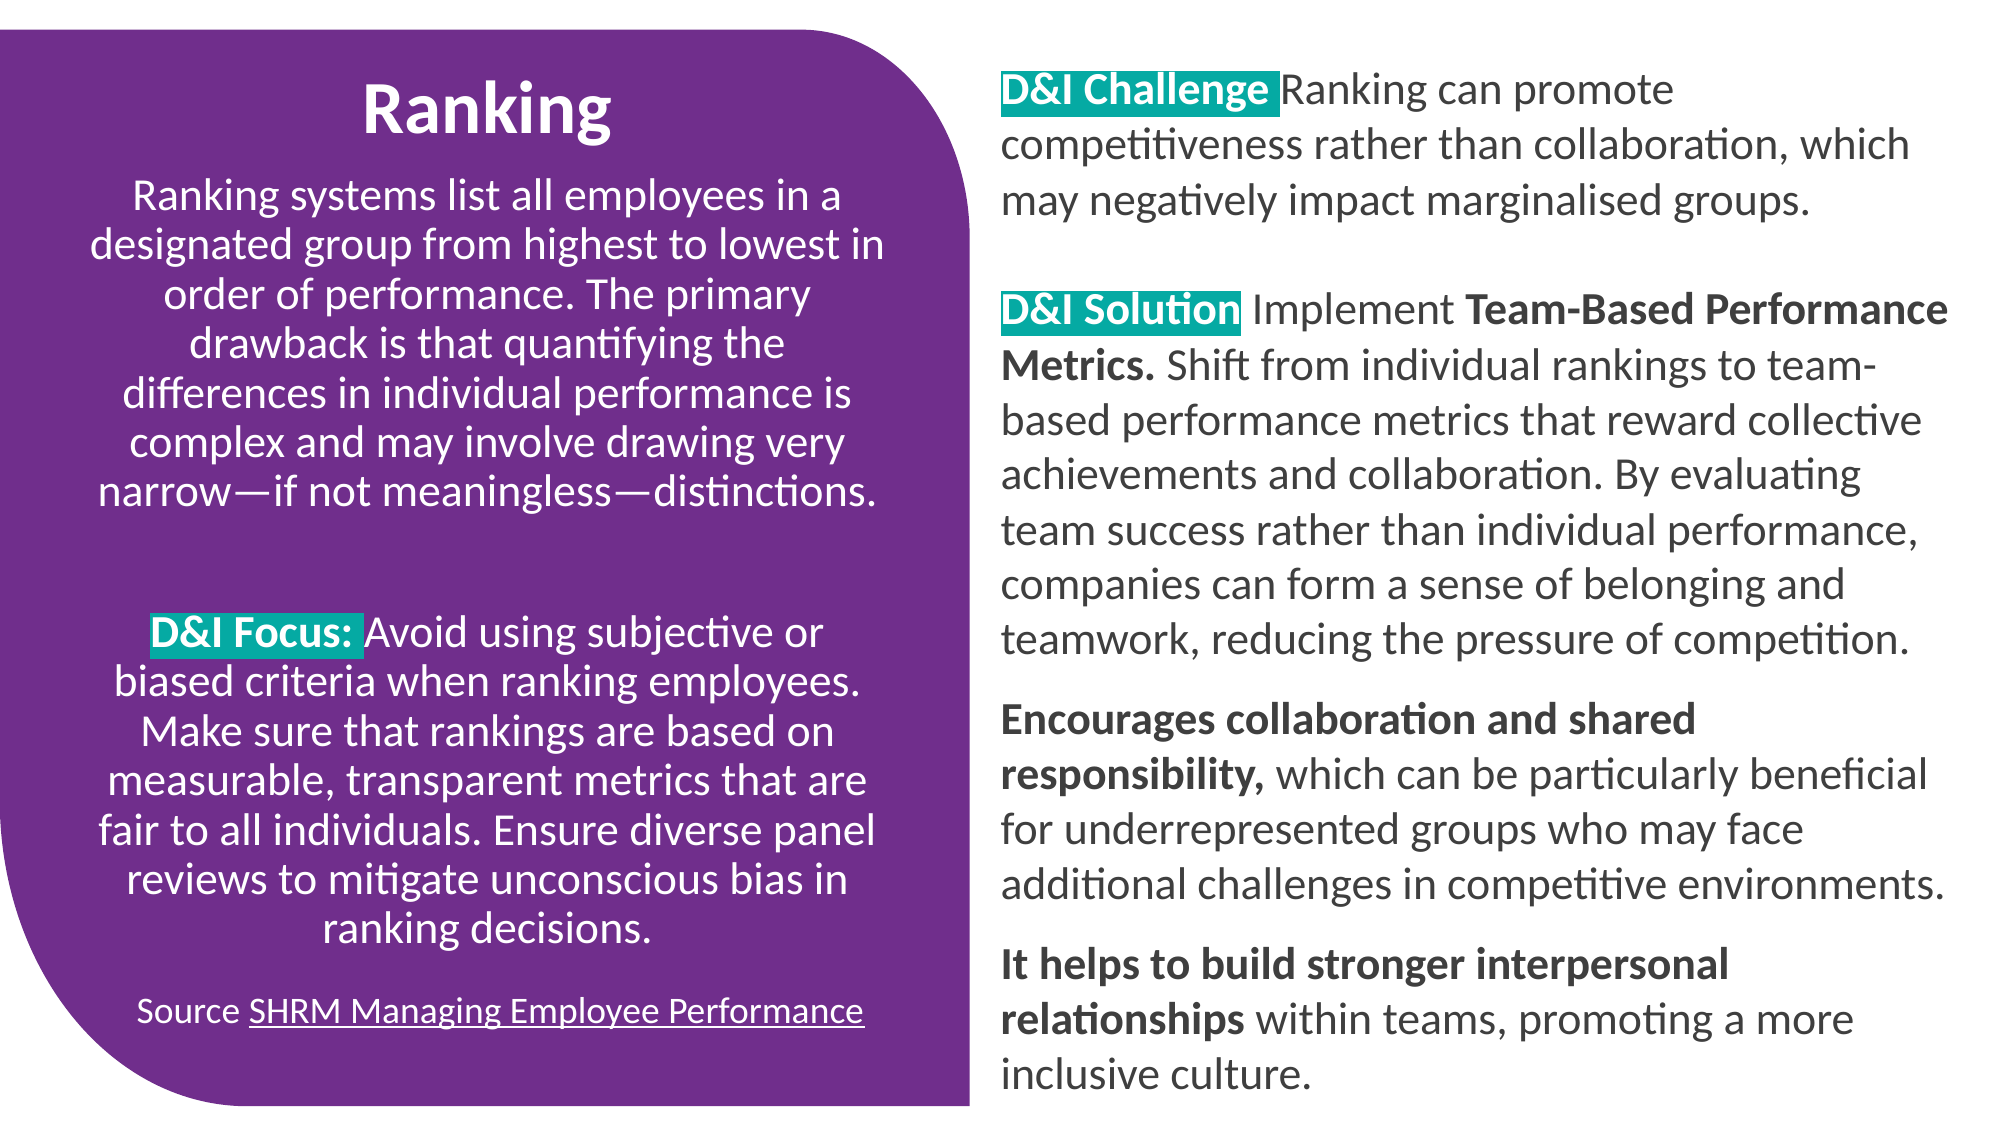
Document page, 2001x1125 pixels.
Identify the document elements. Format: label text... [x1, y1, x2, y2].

text_box D&I Challenge Ranking can promote competitiveness rather than collaboration, which may negatively impact marginalised groups. D&I Solution Implement Team-Based Performance Metrics. Shift from individual rankings to team-based performance metrics that reward collective achievements and collaboration. By evaluating team success rather than individual performance, companies can form a sense of belonging and teamwork, reducing the pressure of competition. Encourages collaboration and shared responsibility, which can be particularly beneficial for underrepresented groups who may face additional challenges in competitive environments. It helps to build stronger interpersonal relationships within teams, promoting a more inclusive culture. [985, 0, 1972, 1107]
text_box Source SHRM Managing Employee Performance [121, 978, 985, 1039]
list Ranking Ranking systems list all employees in a designated group from highest to lowest in order of performance. The primary drawback is that quantifying the differences in individual performance is complex and may involve drawing very narrow—if not meaningless—distinctions. D&I Focus: Avoid using subjective or biased criteria when ranking employees. Make sure that rankings are based on measurable, transparent metrics that are fair to all individuals. Ensure diverse panel reviews to mitigate unconscious bias in ranking decisions. [72, 330, 903, 763]
